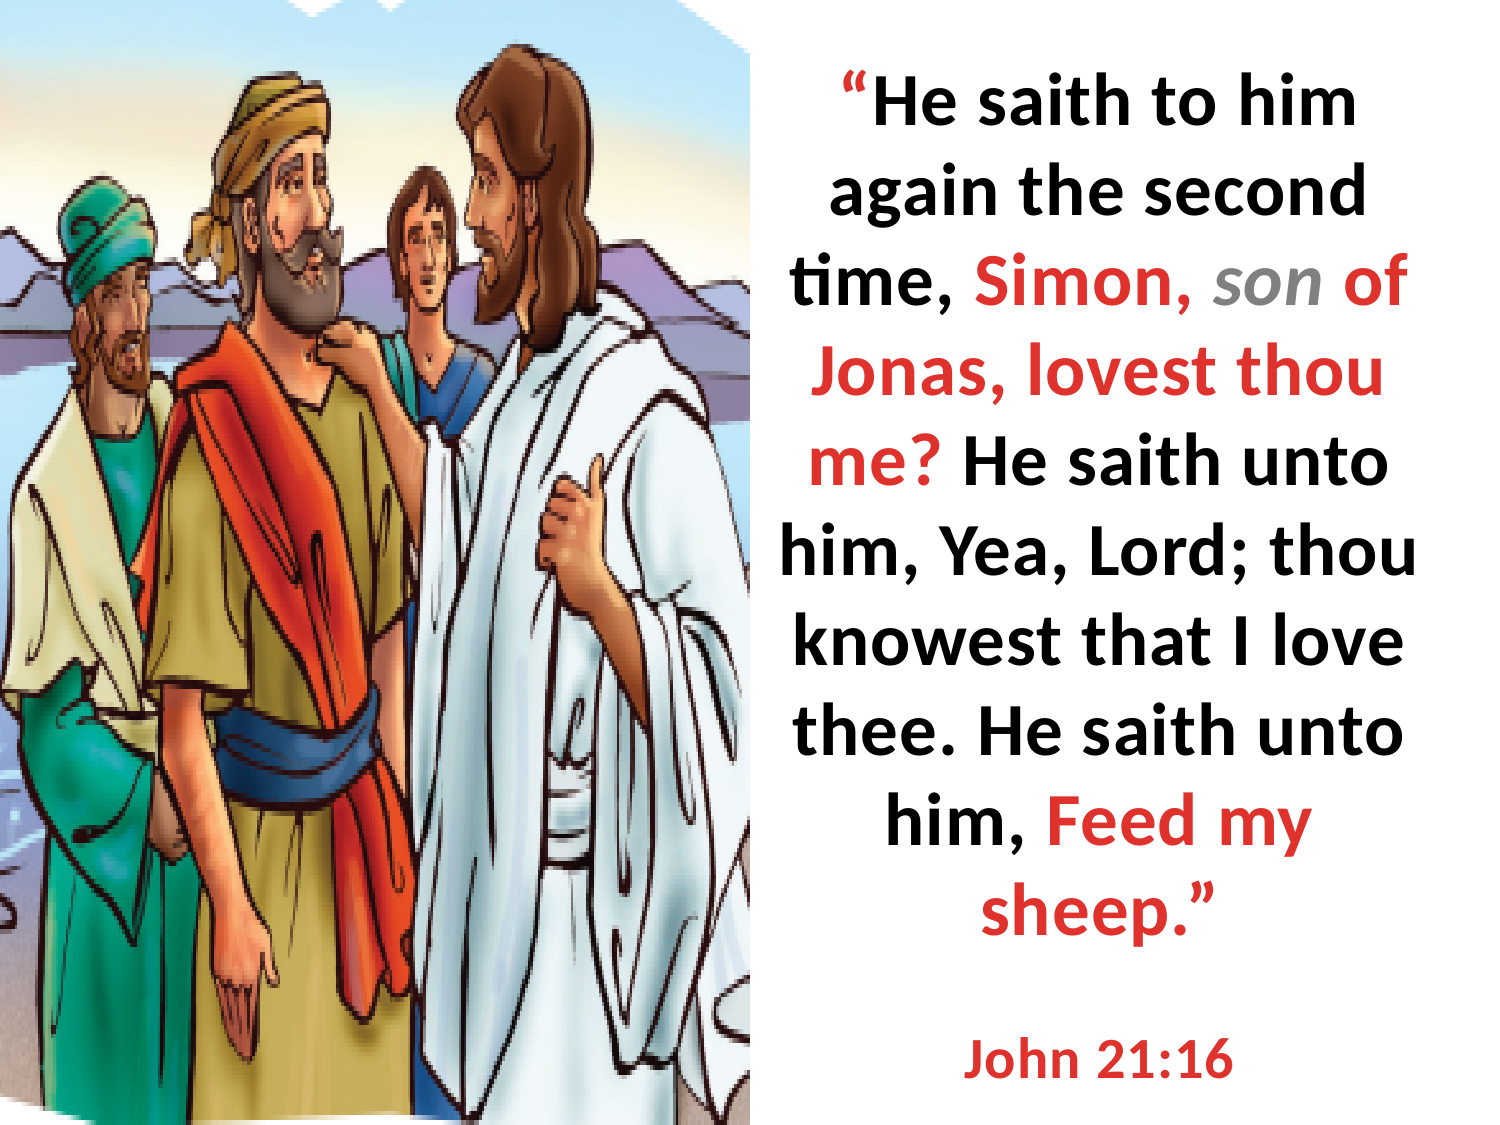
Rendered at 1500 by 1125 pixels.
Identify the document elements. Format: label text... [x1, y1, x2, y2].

picture [0, 0, 751, 1125]
text_box “He saith to him again the second time, Simon, son of Jonas, lovest thou me? He saith unto him, Yea, Lord; thou knowest that I love thee. He saith unto him, Feed my sheep.” John 21:16 [754, 42, 1450, 1098]
